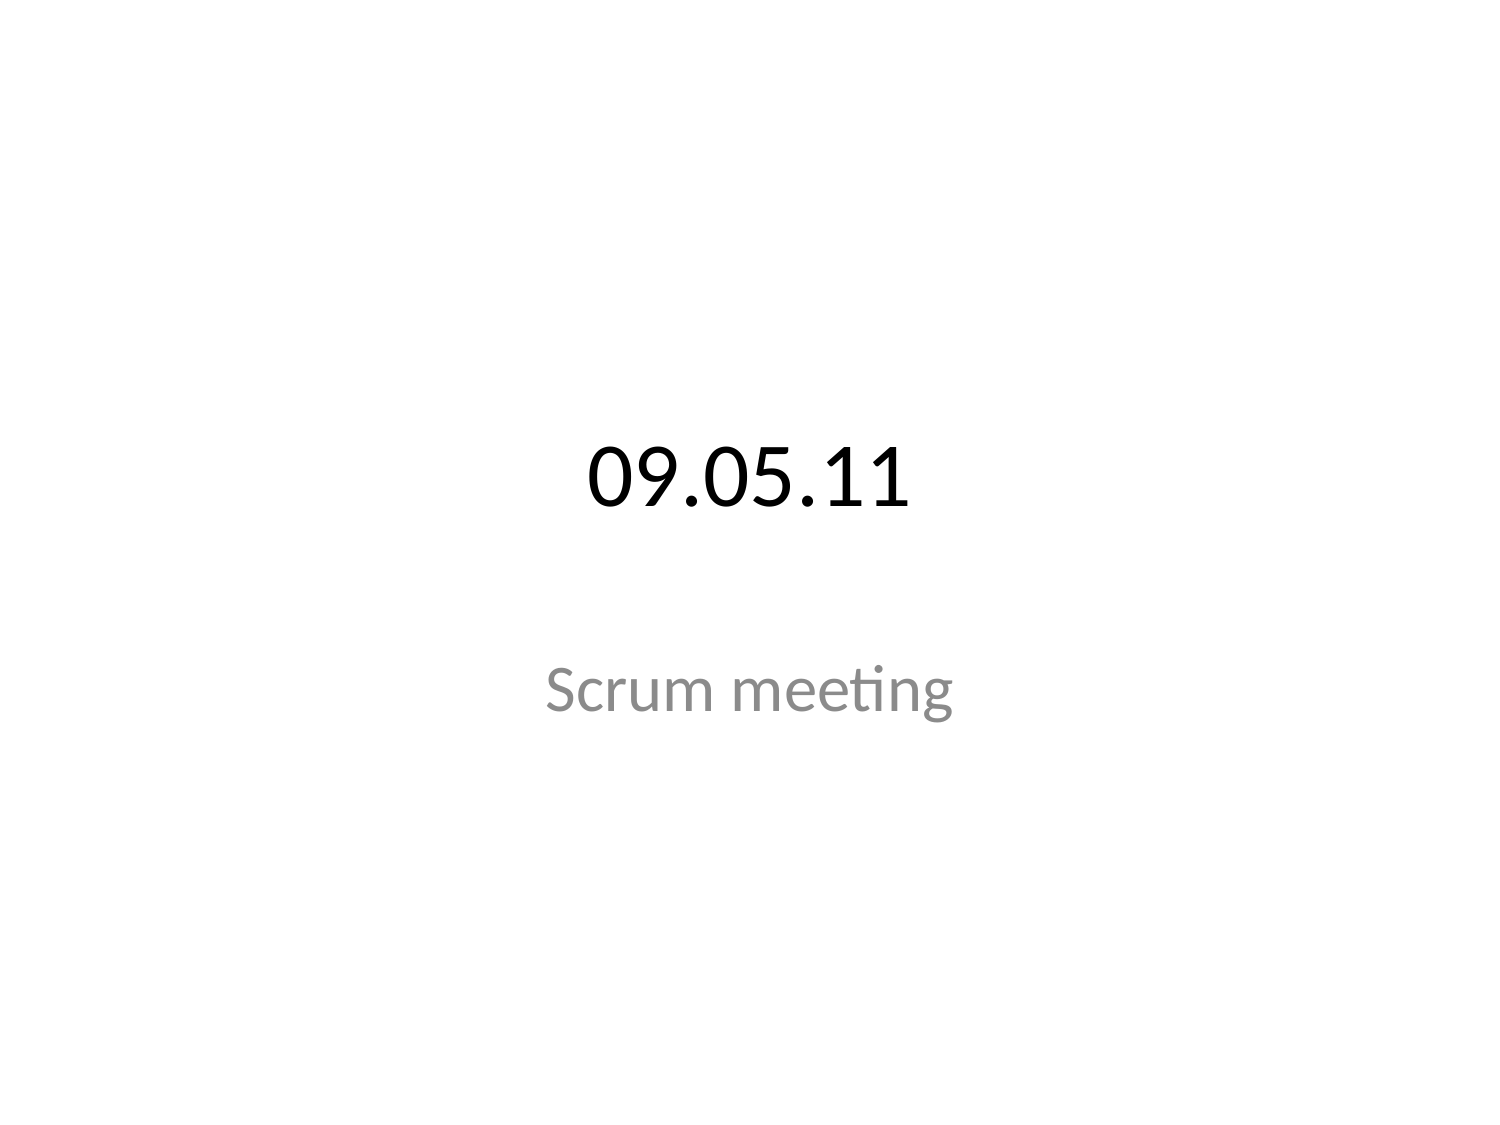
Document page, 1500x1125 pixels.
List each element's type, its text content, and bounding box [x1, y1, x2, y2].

title 09.05.11 [112, 349, 1388, 591]
subtitle Scrum meeting [225, 637, 1275, 925]
